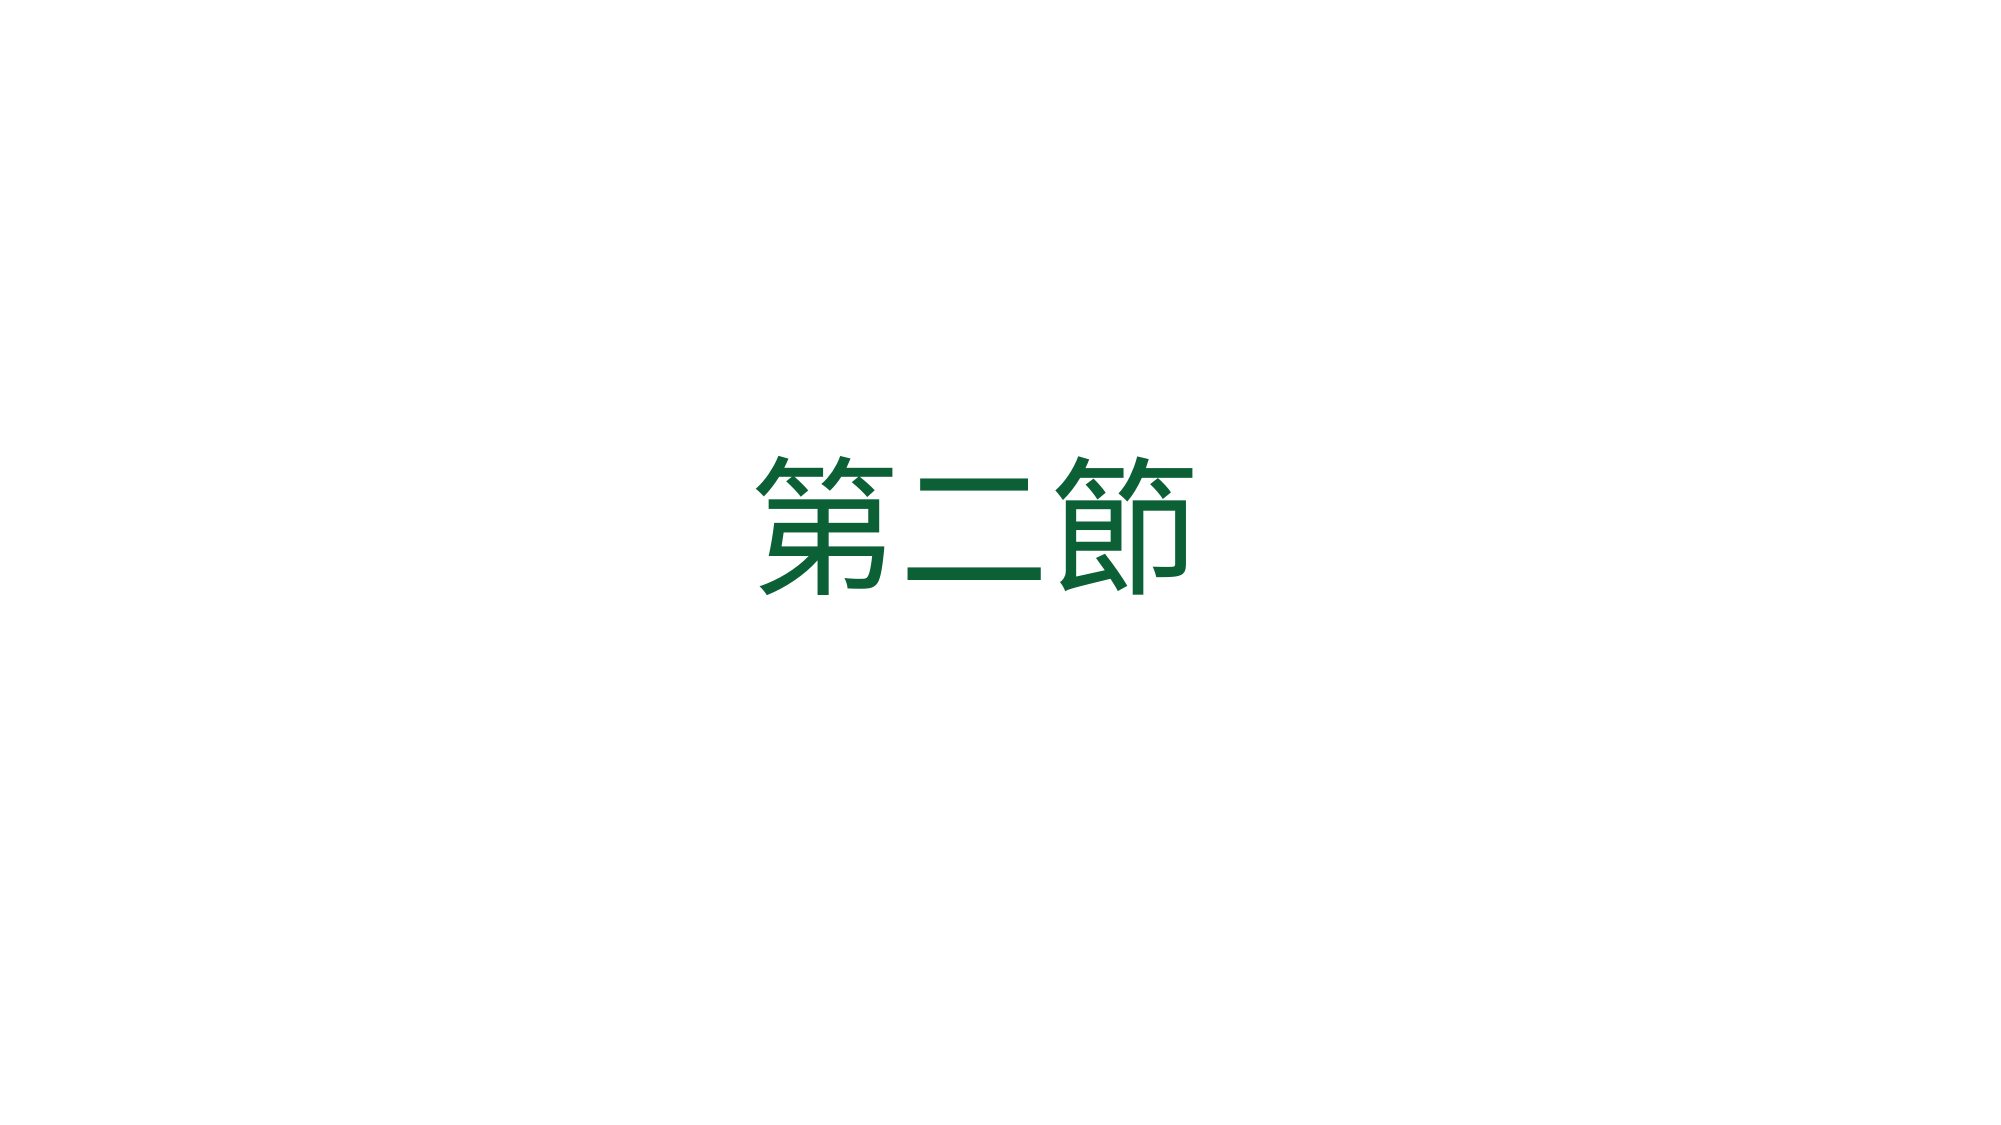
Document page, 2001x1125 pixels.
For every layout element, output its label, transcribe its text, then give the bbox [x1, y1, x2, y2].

title 第二節 [111, 426, 1837, 644]
